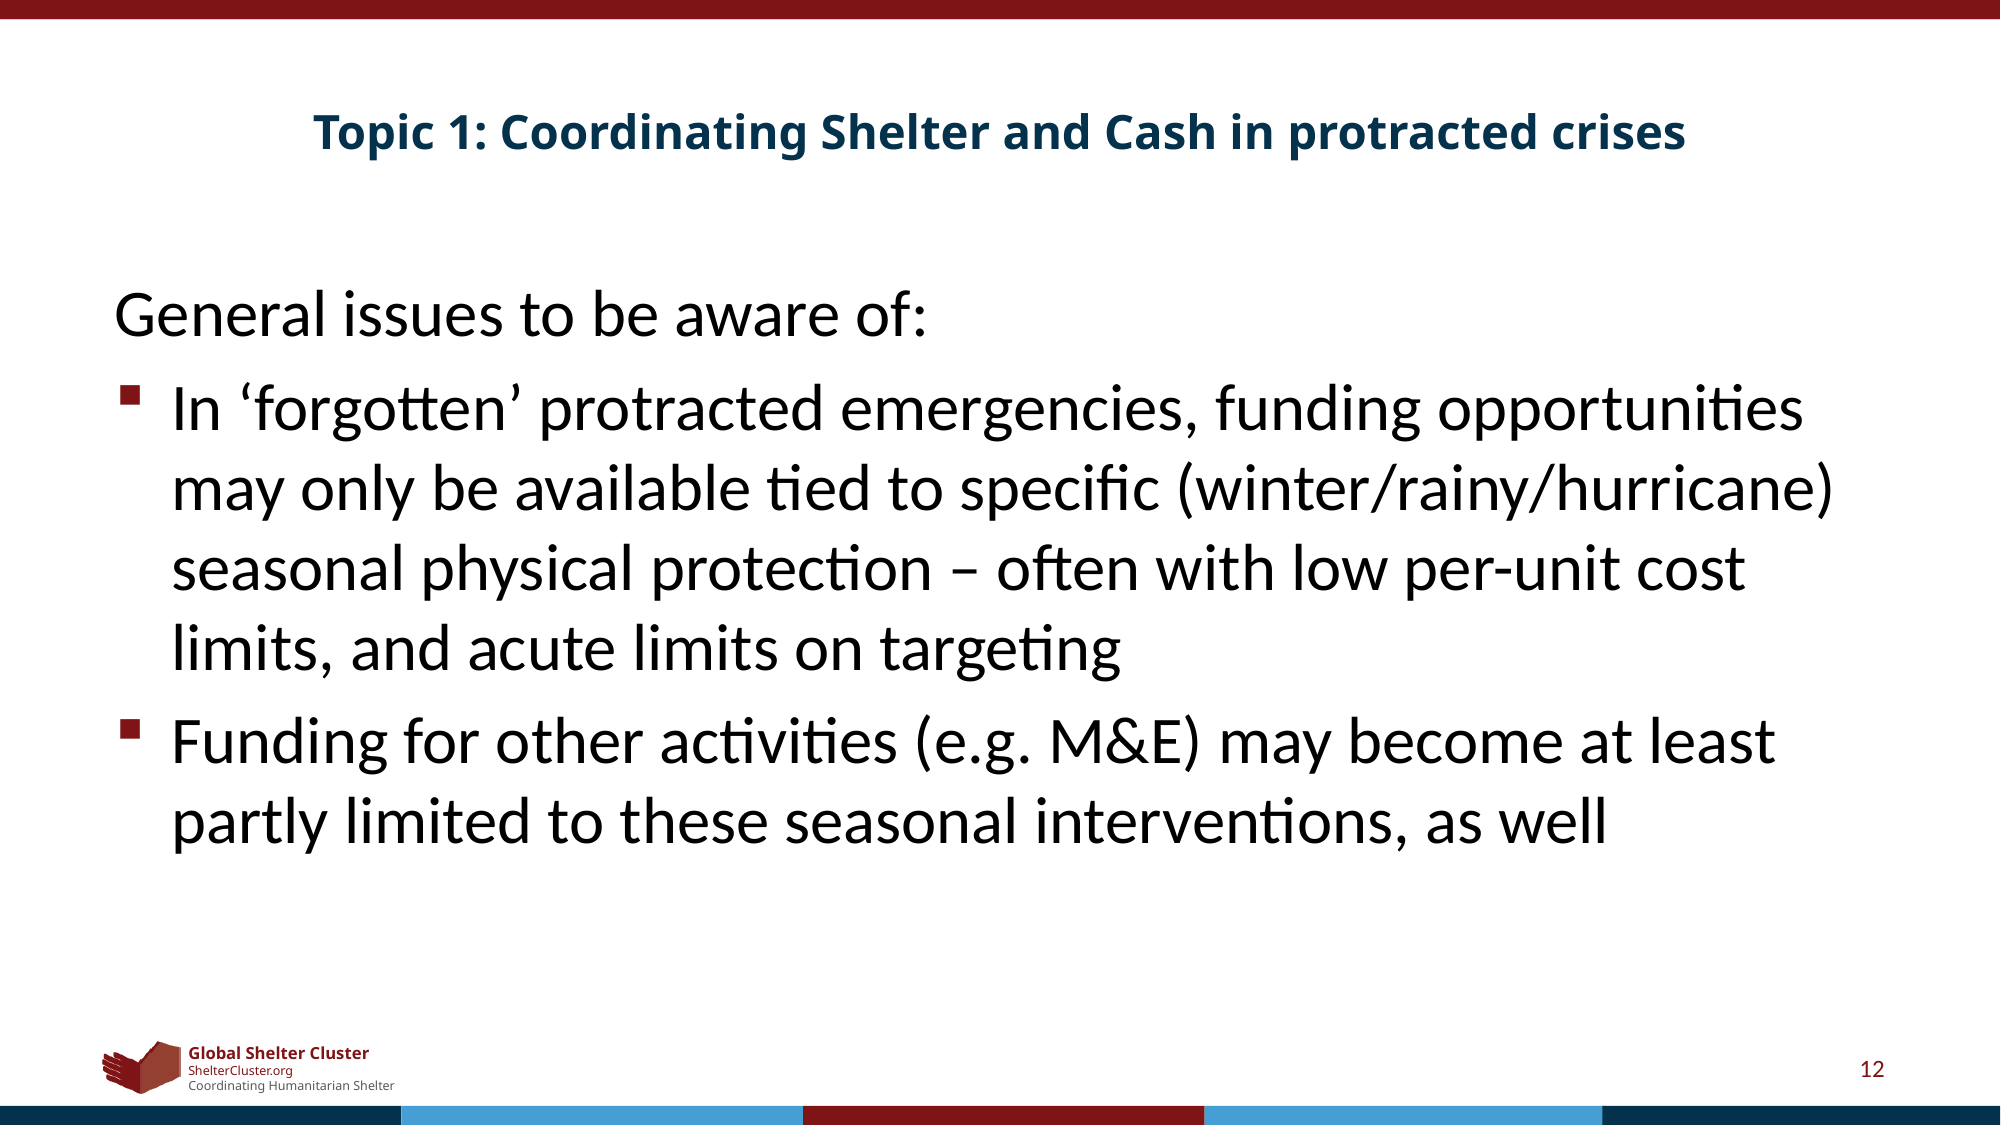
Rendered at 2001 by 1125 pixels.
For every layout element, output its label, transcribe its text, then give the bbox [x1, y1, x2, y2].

picture [102, 1041, 181, 1094]
list General issues to be aware of: In ‘forgotten’ protracted emergencies, funding opportunities may only be available tied to specific (winter/rainy/hurricane) seasonal physical protection – often with low per-unit cost limits, and acute limits on targeting Funding for other activities (e.g. M&E) may become at least partly limited to these seasonal interventions, as well [99, 262, 1900, 1005]
slide_number 12 [1433, 1037, 1900, 1098]
title Topic 1: Coordinating Shelter and Cash in protracted crises [99, 93, 1900, 262]
